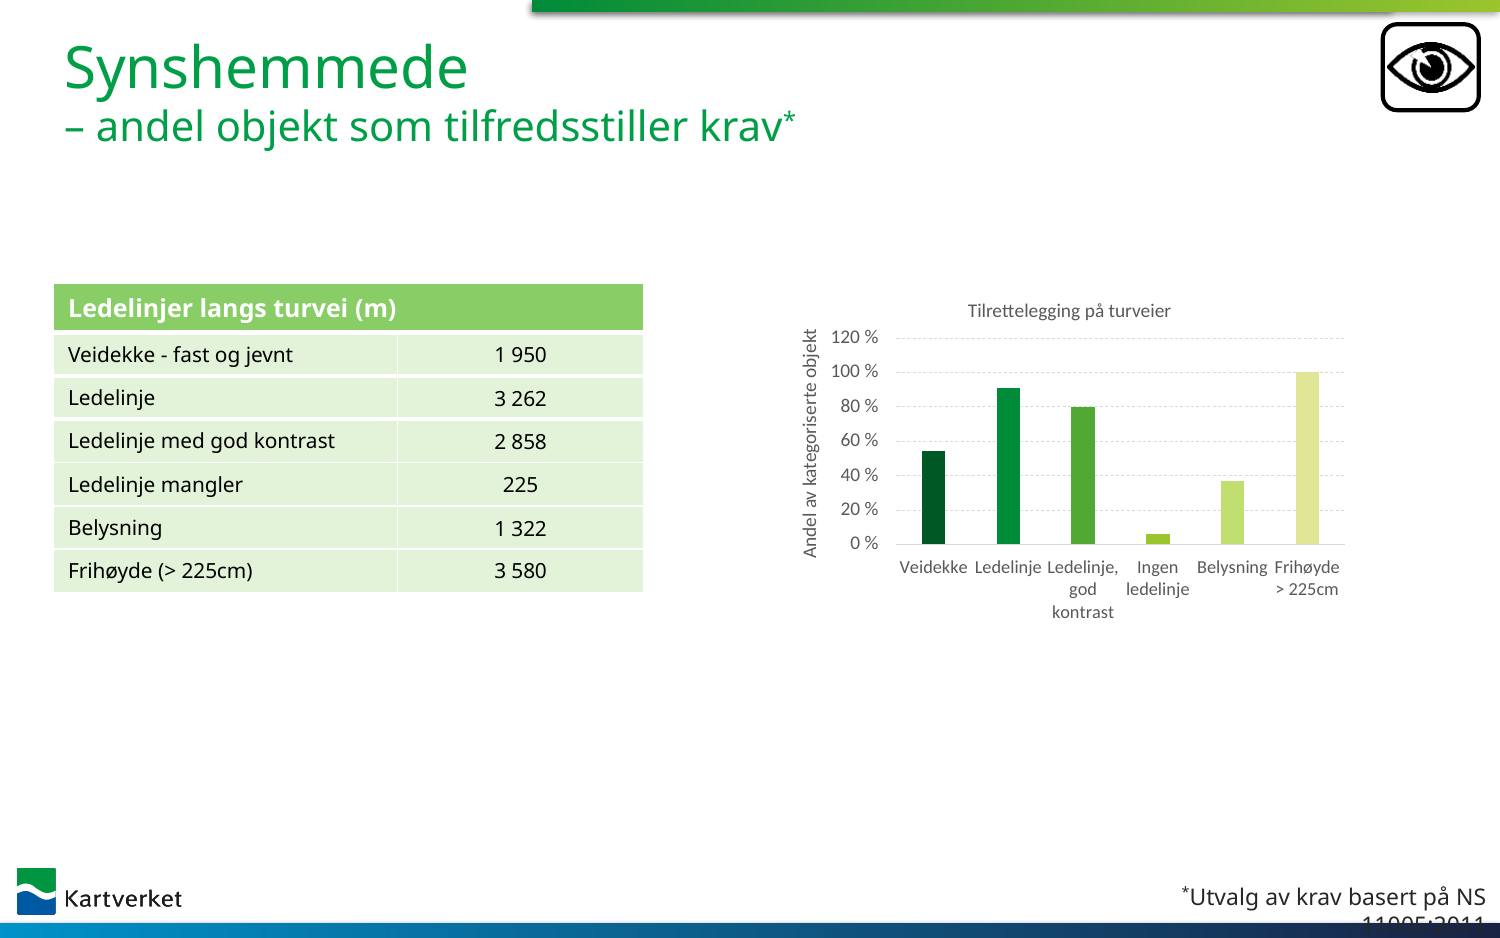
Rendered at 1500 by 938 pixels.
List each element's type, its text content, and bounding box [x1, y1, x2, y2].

table_cell Ledelinje med god kontrast [54, 421, 397, 462]
table_cell 3 580 [398, 550, 643, 592]
text_box Synshemmede – andel objekt som tilfredsstiller krav* [49, 24, 1431, 158]
table_cell Ledelinje mangler [54, 463, 397, 505]
table_cell 1 322 [398, 507, 643, 548]
table_cell 3 262 [398, 378, 643, 417]
table_header Ledelinjer langs turvei (m) [54, 284, 643, 330]
table_cell Veidekke - fast og jevnt [54, 335, 397, 374]
table_cell Ledelinje [54, 378, 397, 417]
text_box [1382, 24, 1480, 111]
picture [791, 291, 1348, 630]
table_cell 225 [398, 463, 643, 505]
text_box *Utvalg av krav basert på NS 11005:2011 [1068, 873, 1500, 938]
table_cell Frihøyde (> 225cm) [54, 550, 397, 592]
table_cell 1 950 [398, 335, 643, 374]
table_cell Belysning [54, 507, 397, 548]
table_cell 2 858 [398, 421, 643, 462]
